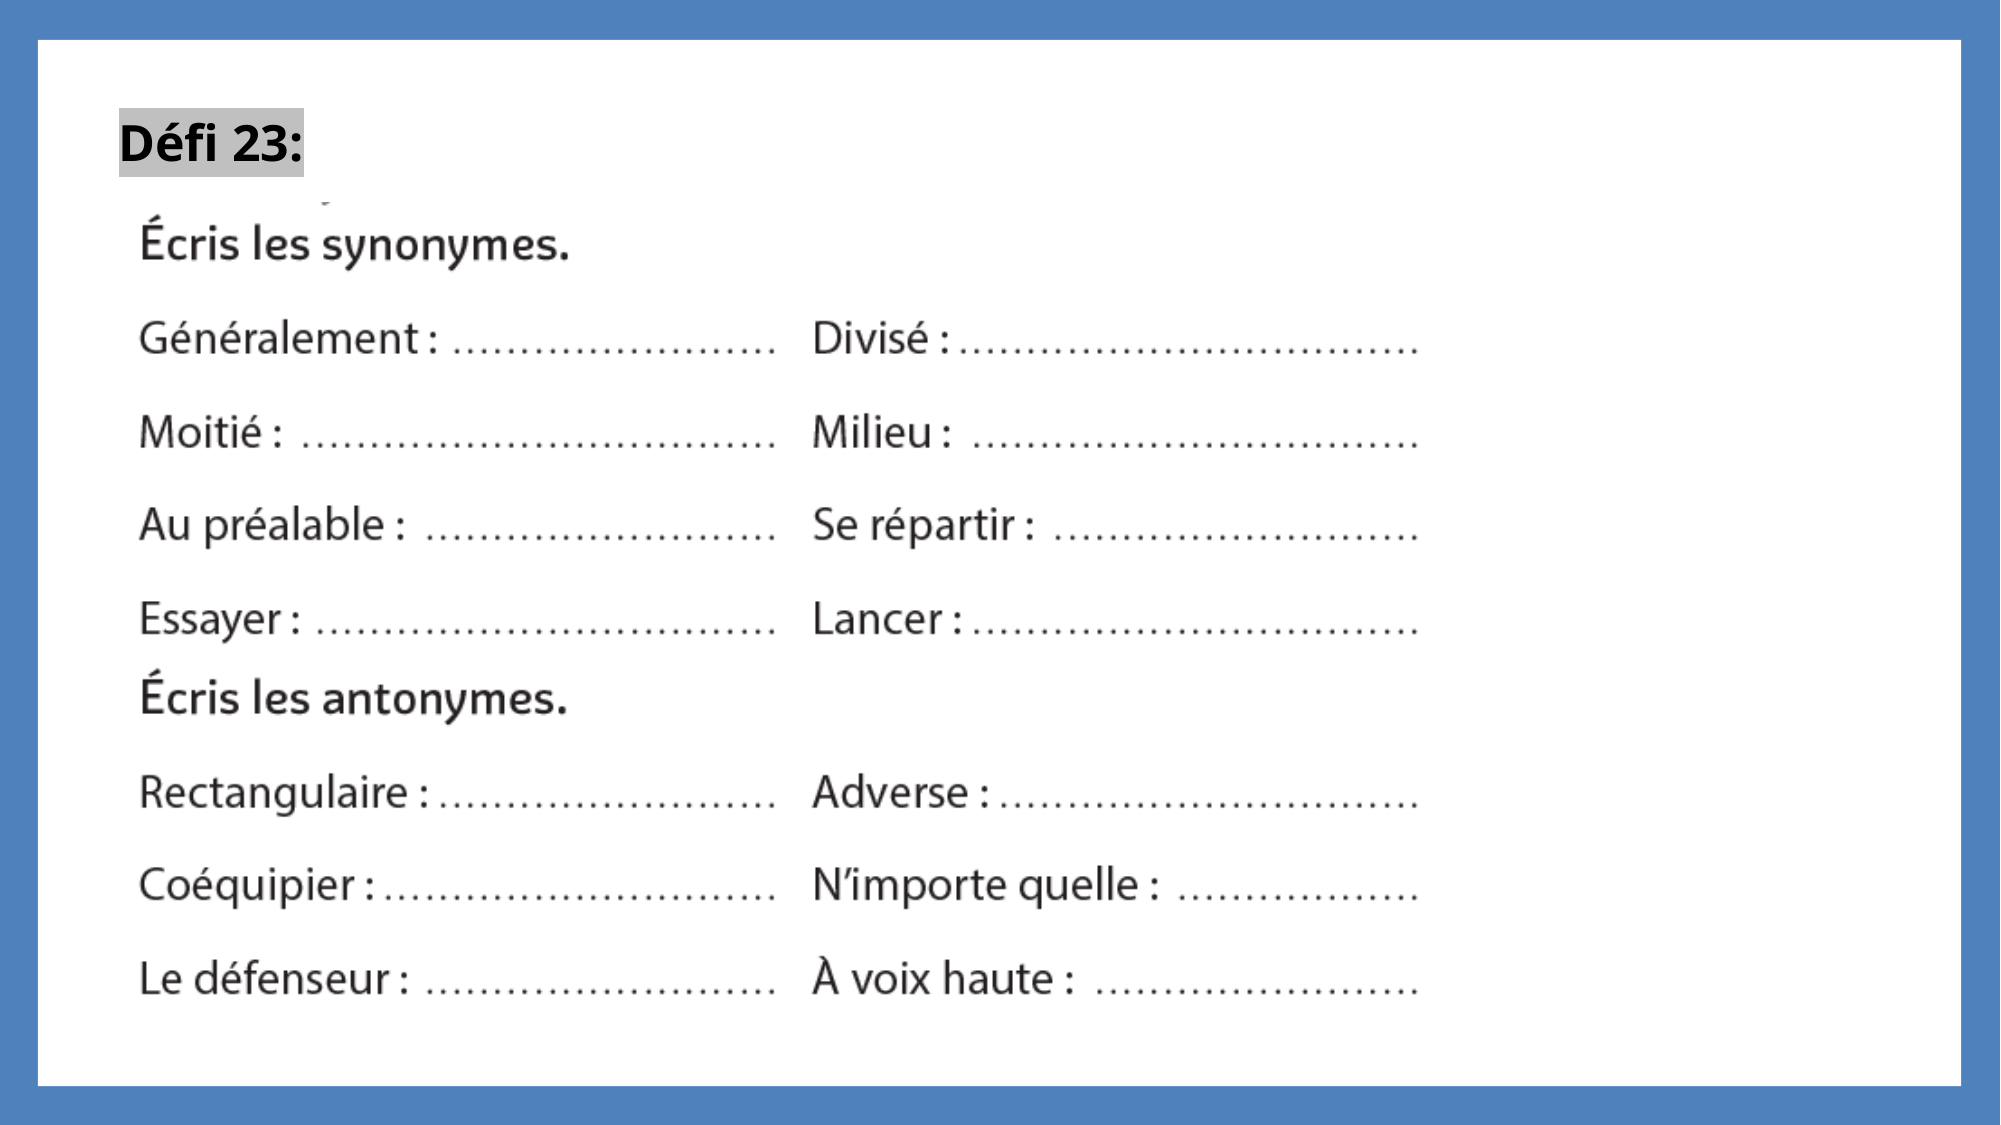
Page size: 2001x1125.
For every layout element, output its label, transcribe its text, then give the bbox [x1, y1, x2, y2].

list Défi 23: [96, 98, 1788, 1065]
picture [116, 201, 1504, 1027]
